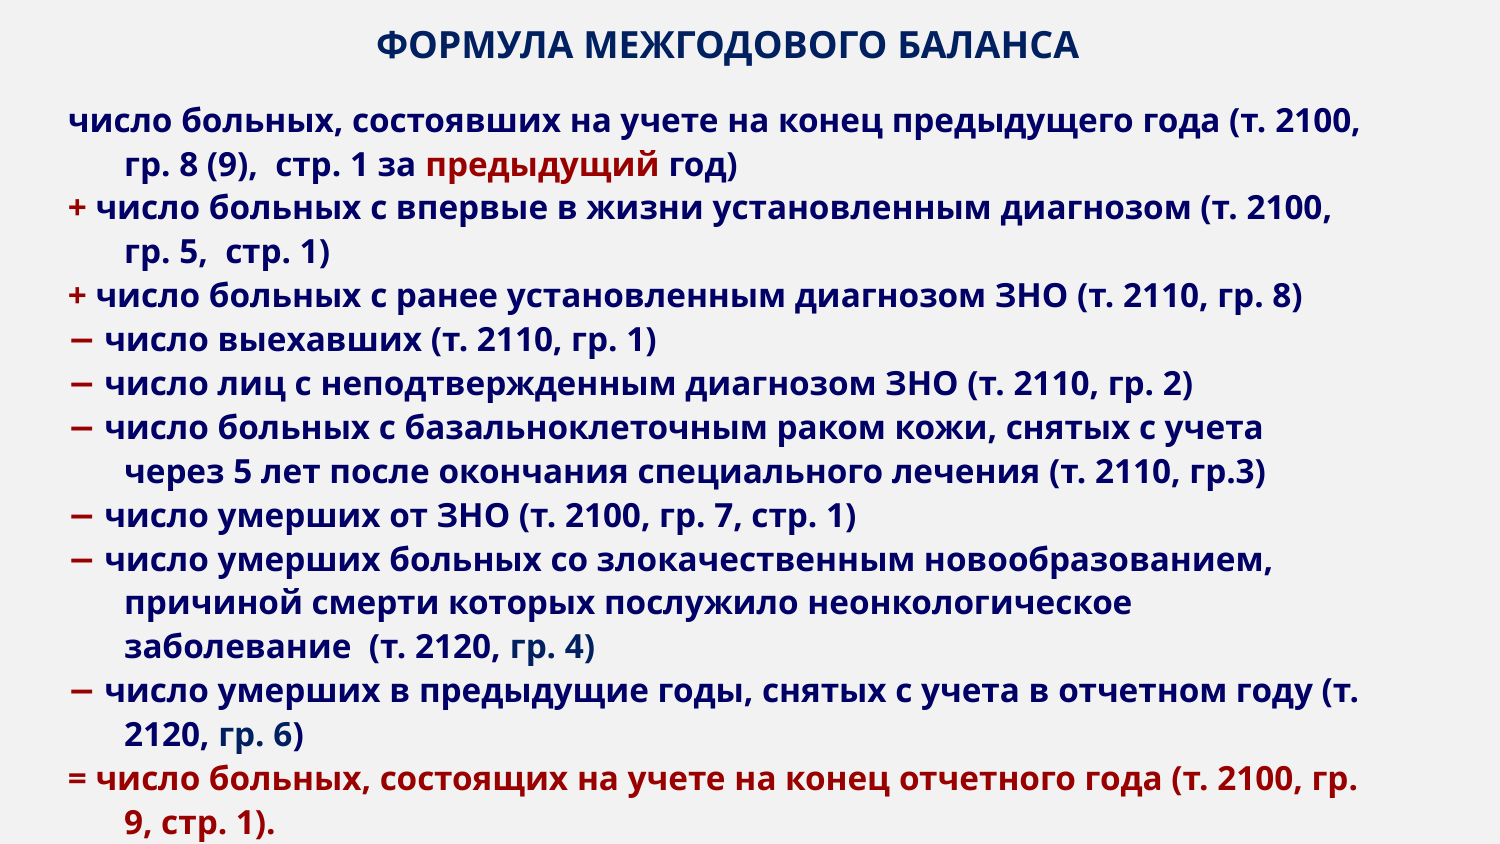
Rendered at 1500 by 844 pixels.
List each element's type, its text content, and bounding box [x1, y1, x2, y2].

text_box число больных, состоявших на учете на конец предыдущего года (т. 2100, гр. 8 (9), стр. 1 за предыдущий год) + число больных с впервые в жизни установленным диагнозом (т. 2100, гр. 5, стр. 1) + число больных с ранее установленным диагнозом ЗНО (т. 2110, гр. 8) − число выехавших (т. 2110, гр. 1) − число лиц с неподтвержденным диагнозом ЗНО (т. 2110, гр. 2) − число больных с базальноклеточным раком кожи, снятых с учета через 5 лет после окончания специального лечения (т. 2110, гр.3) − число умерших от ЗНО (т. 2100, гр. 7, стр. 1) − число умерших больных со злокачественным новообразованием, причиной смерти которых послужило неонкологическое заболевание (т. 2120, гр. 4) − число умерших в предыдущие годы, снятых с учета в отчетном году (т. 2120, гр. 6) = число больных, состоящих на учете на конец отчетного года (т. 2100, гр. 9, стр. 1). [53, 87, 1380, 844]
text_box ФОРМУЛА МЕЖГОДОВОГО БАЛАНСА [53, 14, 1404, 74]
